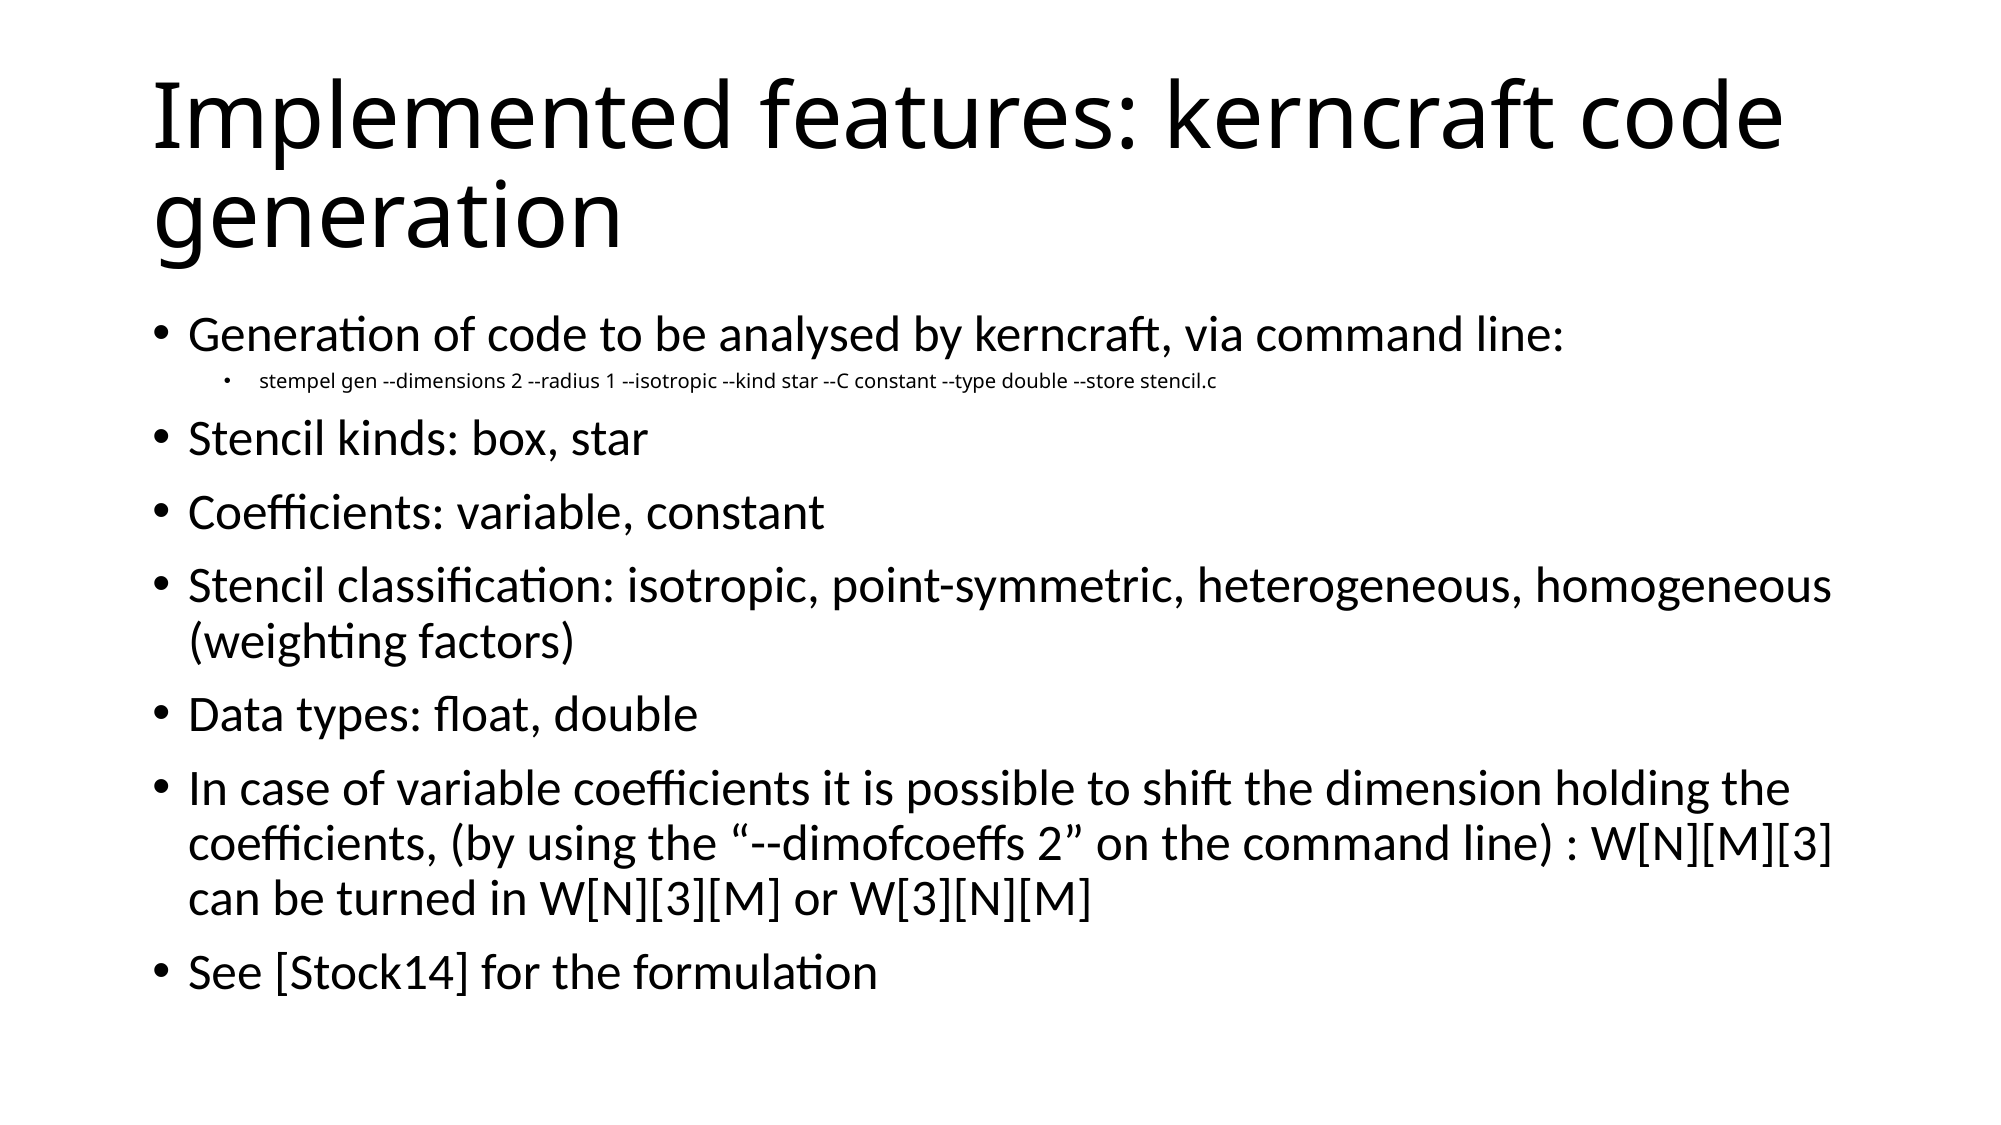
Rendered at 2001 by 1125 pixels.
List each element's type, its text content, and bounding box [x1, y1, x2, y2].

title Implemented features: kerncraft code generation [137, 59, 1863, 278]
list Generation of code to be analysed by kerncraft, via command line: stempel gen --dimensions 2 --radius 1 --isotropic --kind star --C constant --type double --store stencil.c Stencil kinds: box, star Coefficients: variable, constant Stencil classification: isotropic, point-symmetric, heterogeneous, homogeneous (weighting factors) Data types: float, double In case of variable coefficients it is possible to shift the dimension holding the coefficients, (by using the “--dimofcoeffs 2” on the command line) : W[N][M][3] can be turned in W[N][3][M] or W[3][N][M] See [Stock14] for the formulation [137, 299, 1863, 1014]
